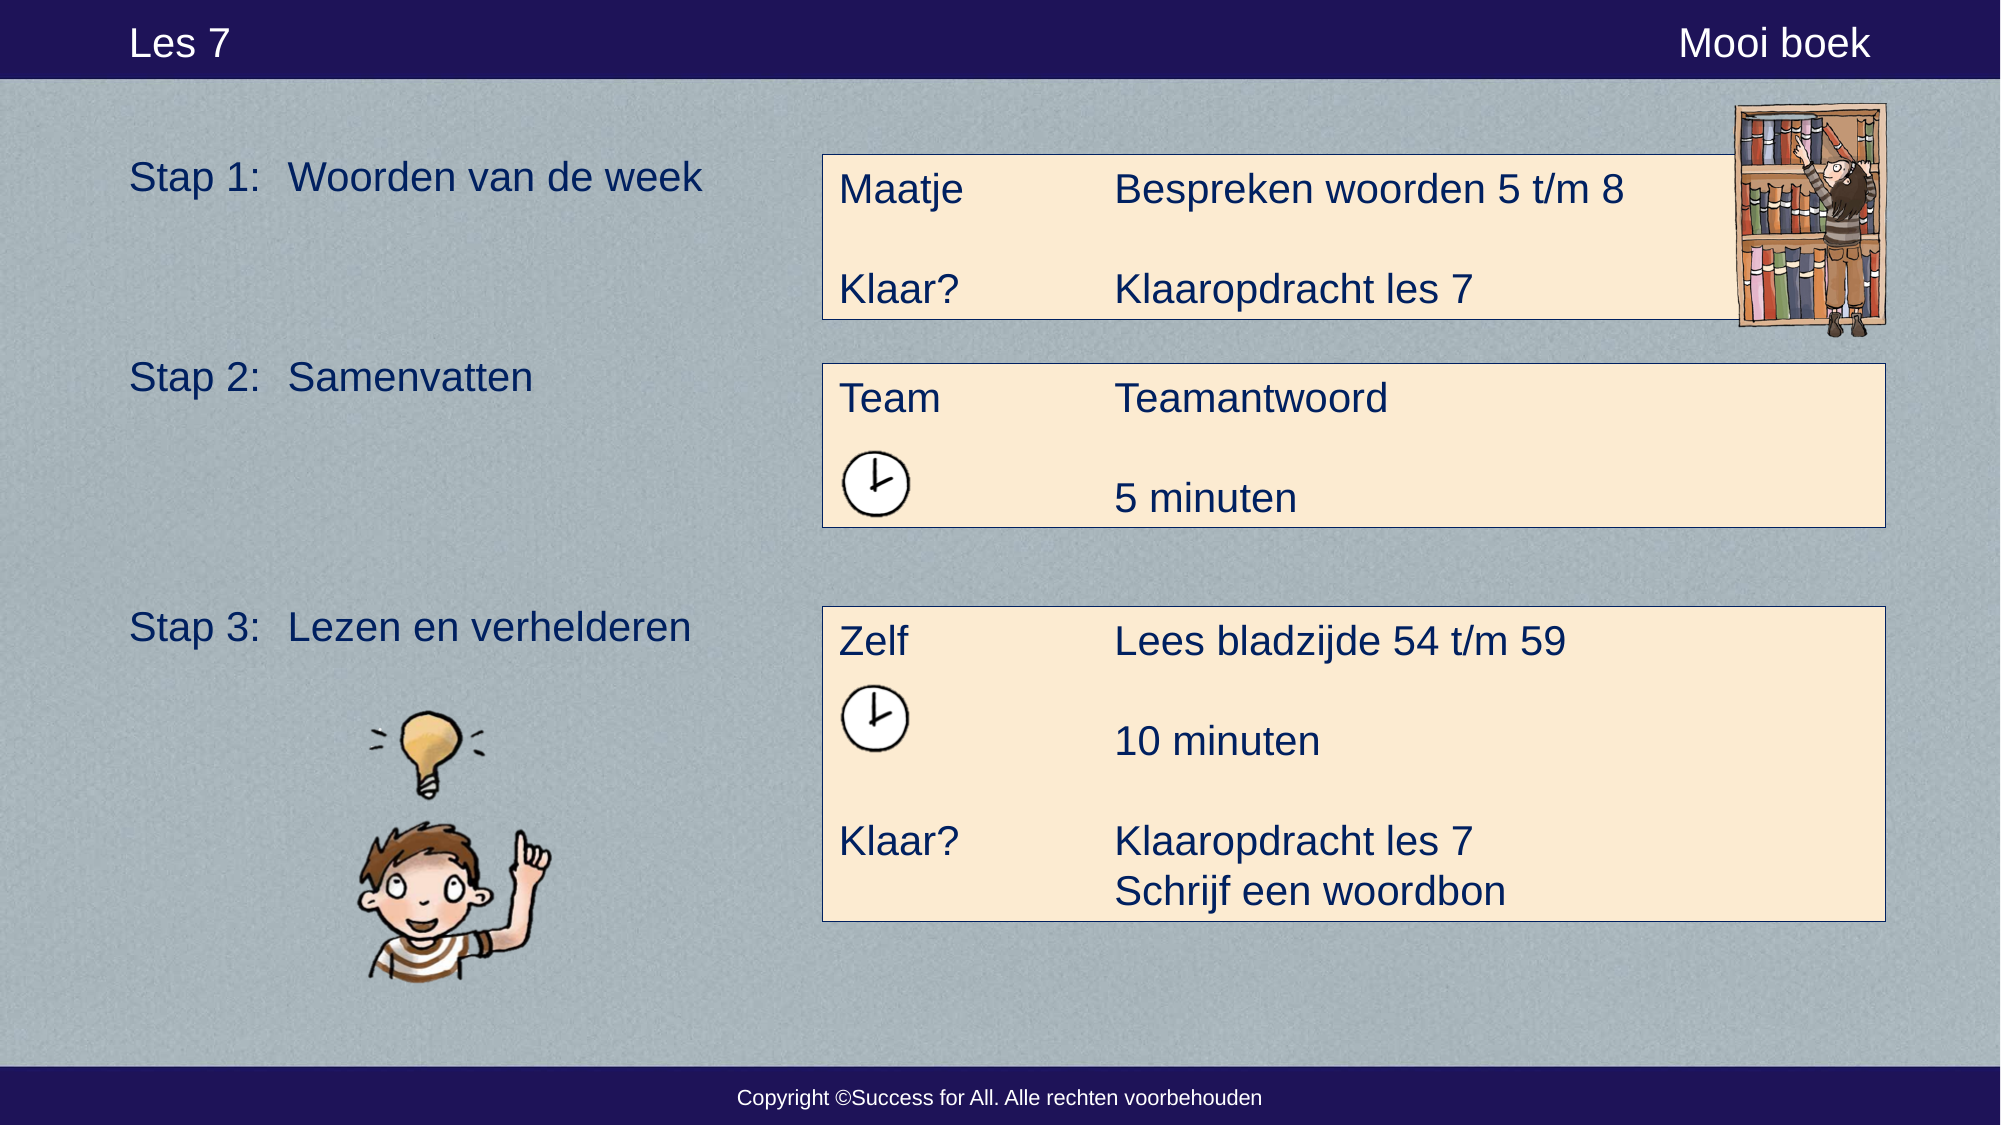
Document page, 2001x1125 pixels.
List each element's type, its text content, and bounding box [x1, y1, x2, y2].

text_box Stap 1: Woorden van de week Stap 2: Samenvatten Stap 3: Lezen en verhelderen [114, 142, 907, 708]
text_box Zelf Lees bladzijde 54 t/m 59 10 minuten Klaar? Klaaropdracht les 7 Schrijf een woordbon [822, 606, 1886, 922]
text_box Mooi boek [999, 8, 1886, 73]
text_box Copyright ©Success for All. Alle rechten voorbehouden [0, 1076, 2000, 1125]
picture [0, 0, 2001, 1125]
text_box Les 7 [114, 8, 354, 73]
text_box Team Teamantwoord 5 minuten [822, 363, 1886, 528]
text_box Maatje Bespreken woorden 5 t/m 8 Klaar? Klaaropdracht les 7 [822, 154, 1718, 320]
